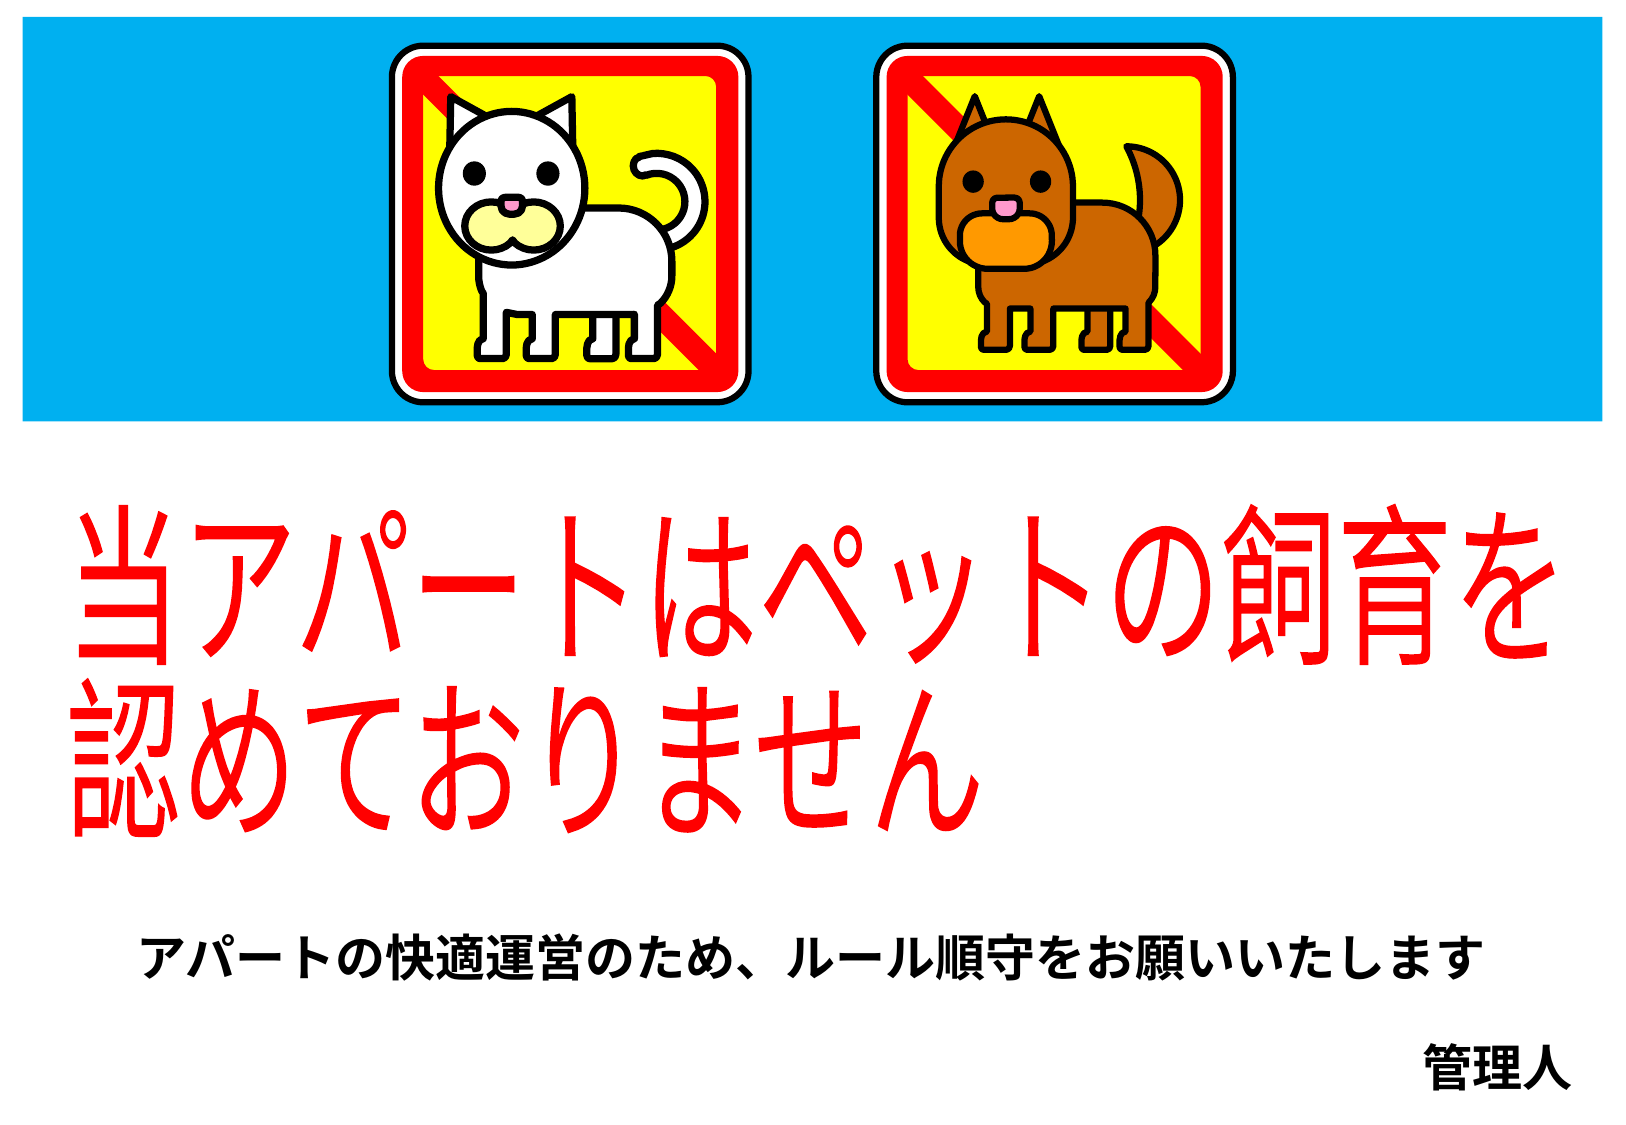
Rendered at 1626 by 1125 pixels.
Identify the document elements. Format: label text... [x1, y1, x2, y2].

text_box アパートの快適運営のため、ルール順守をお願いいたします [48, 919, 1573, 994]
text_box 管理人 [22, 1028, 1588, 1104]
text_box [21, 15, 1604, 424]
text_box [391, 45, 1234, 403]
